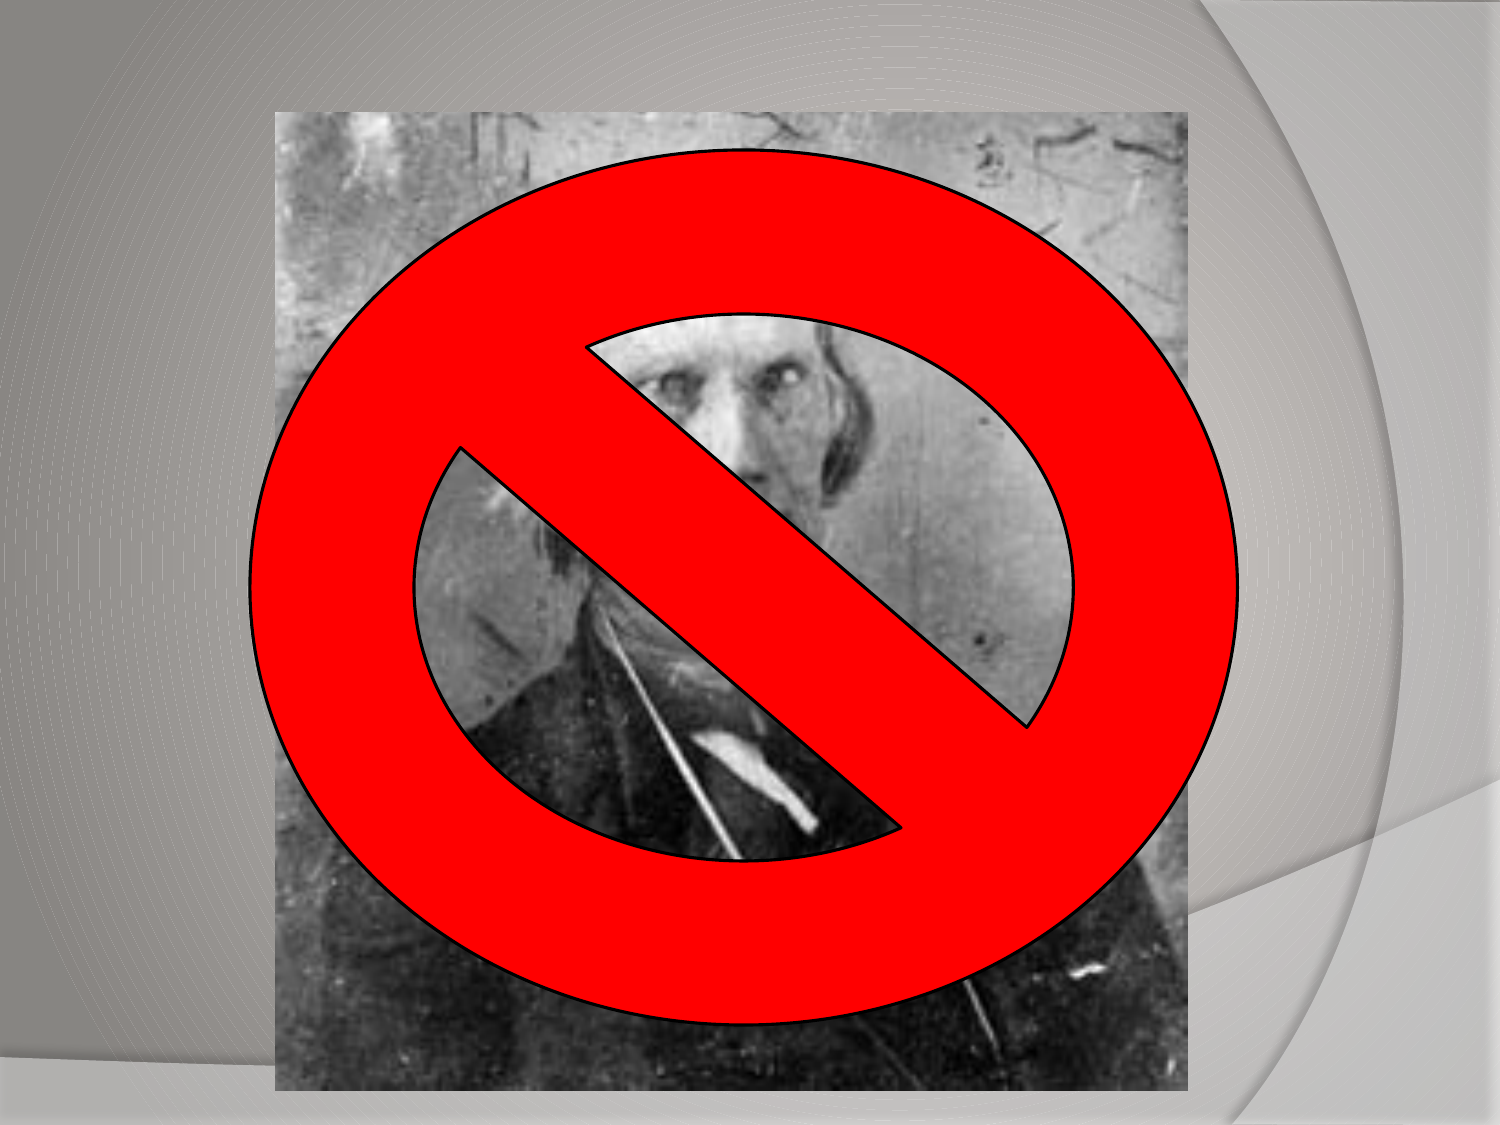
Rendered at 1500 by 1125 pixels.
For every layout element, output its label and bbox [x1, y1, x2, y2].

list [274, 112, 1188, 1091]
text_box [1199, 414, 1240, 761]
text_box [248, 477, 264, 697]
